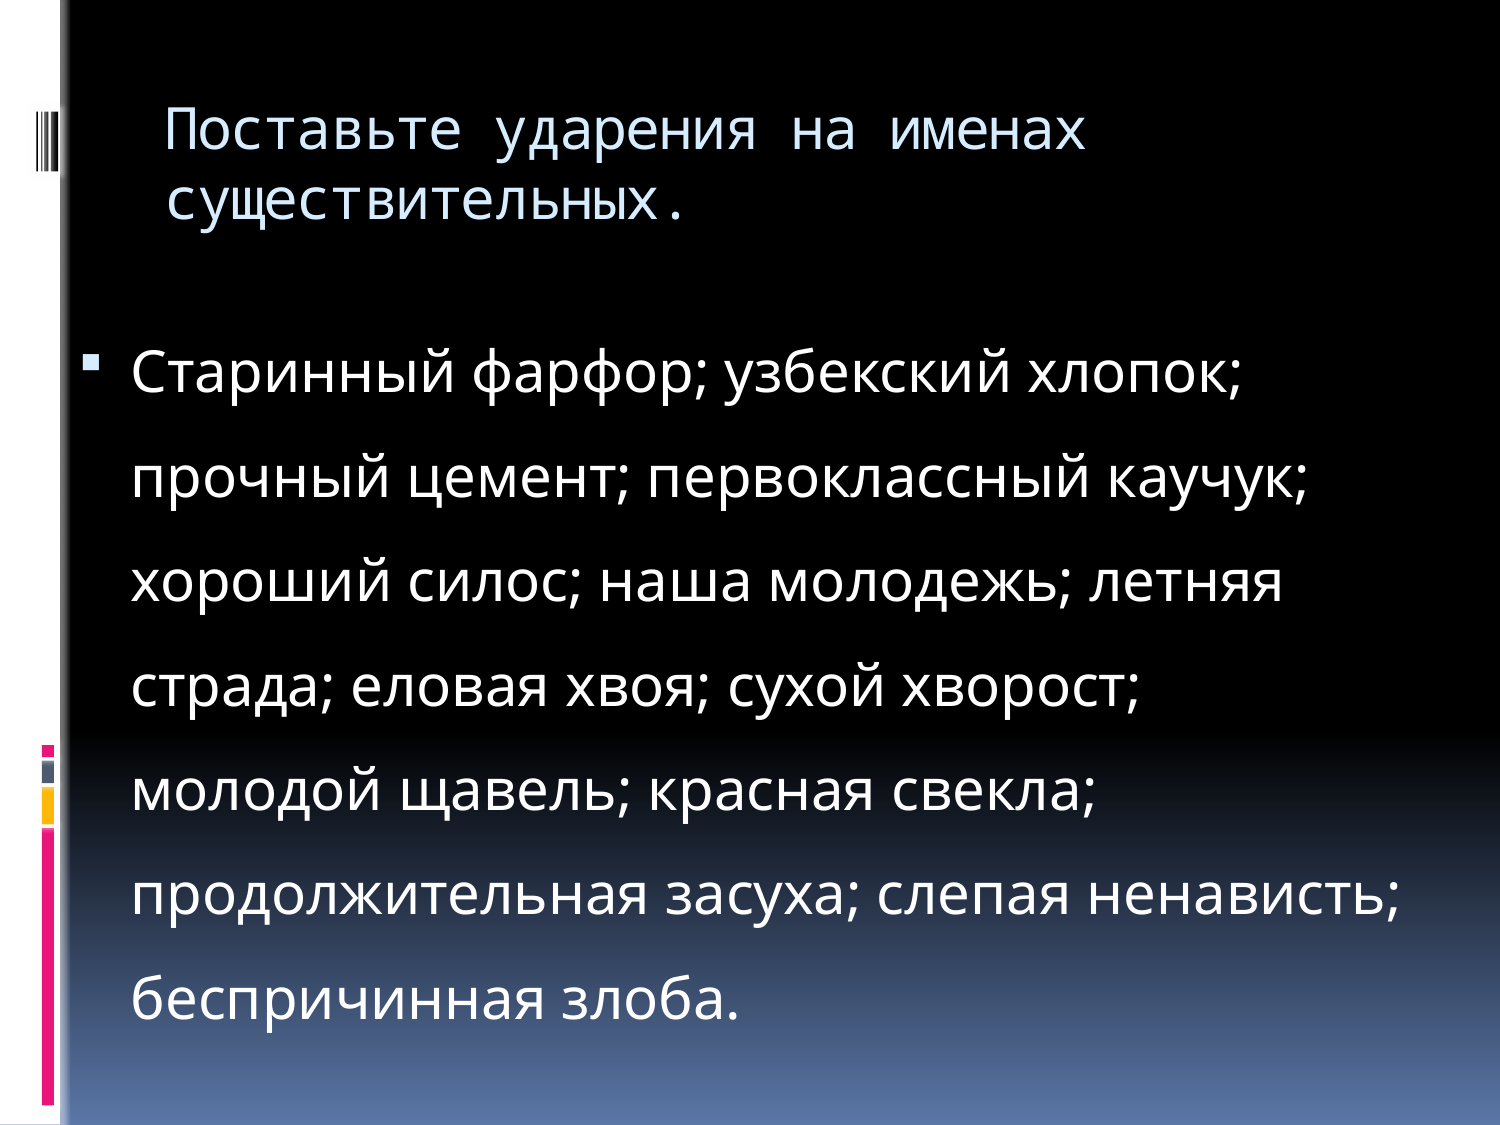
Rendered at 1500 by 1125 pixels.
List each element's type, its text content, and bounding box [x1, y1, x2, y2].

list Старинный фарфор; узбекский хлопок; прочный цемент; первоклассный каучук; хороший силос; наша молодежь; летняя страда; еловая хвоя; сухой хворост; молодой щавель; красная свекла; продолжительная засуха; слепая ненависть; беспричинная злоба. [53, 292, 1425, 1043]
title Поставьте ударения на именах существительных. [150, 83, 1425, 234]
